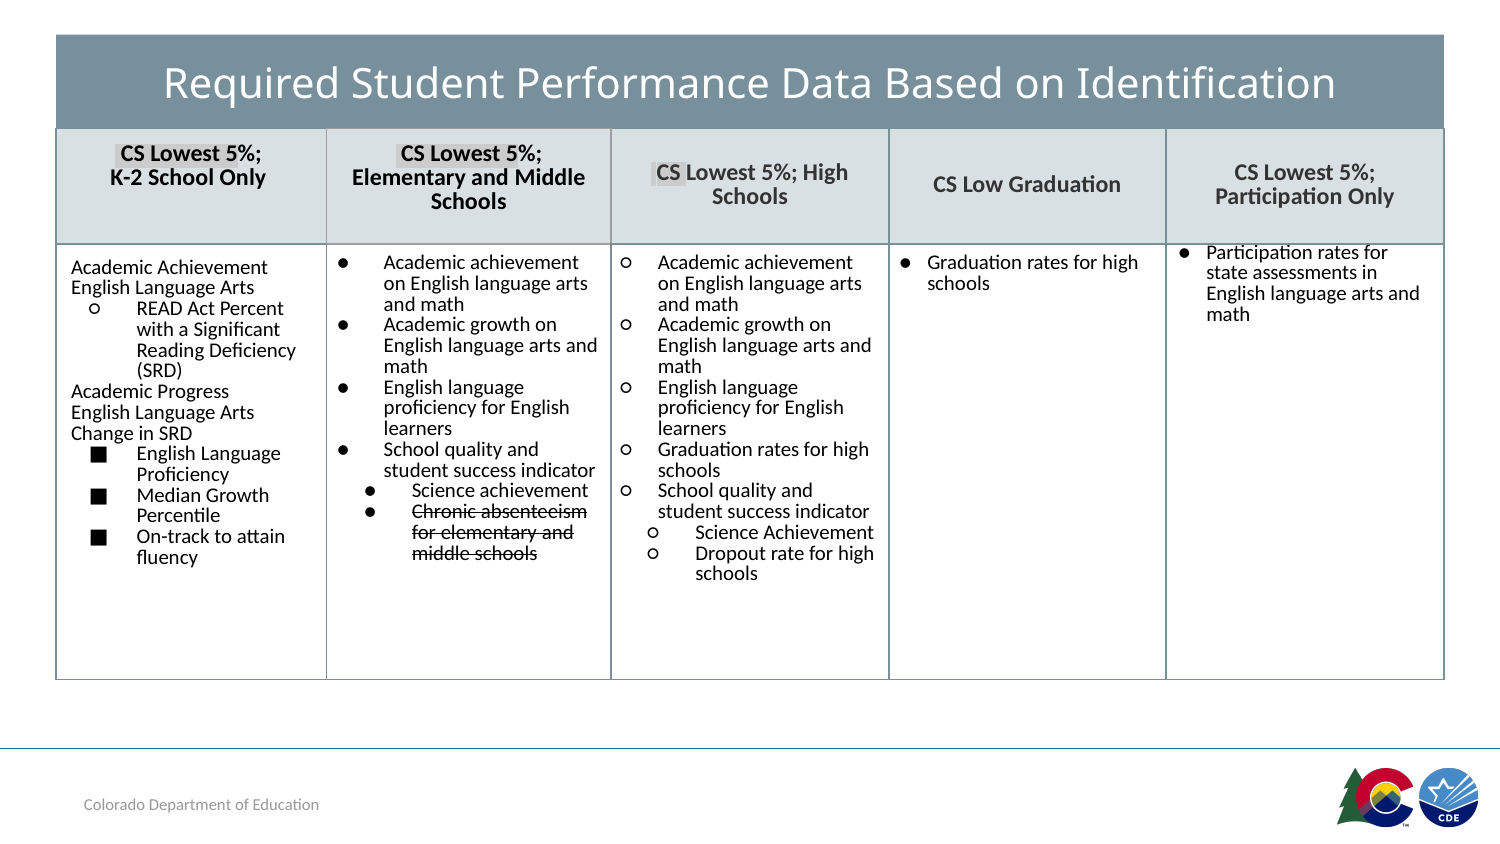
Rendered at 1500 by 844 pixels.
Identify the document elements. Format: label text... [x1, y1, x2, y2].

table_header CS Lowest 5%; Elementary and Middle Schools [327, 129, 610, 243]
table_header CS Lowest 5%; High Schools [612, 129, 888, 243]
table_cell Academic achievement on English language arts and math Academic growth on English language arts and math English language proficiency for English learners School quality and student success indicator Science achievement Chronic absenteeism for elementary and middle schools [327, 245, 610, 679]
table_cell Academic Achievement English Language Arts READ Act Percent with a Significant Reading Deficiency (SRD) Academic Progress English Language Arts Change in SRD English Language Proficiency Median Growth Percentile On-track to attain fluency [57, 245, 326, 679]
table_header CS Low Graduation [890, 129, 1165, 243]
title Required Student Performance Data Based on Identification [56, 34, 1444, 128]
table_cell Graduation rates for high schools [890, 245, 1165, 679]
table_cell Academic achievement on English language arts and math Academic growth on English language arts and math English language proficiency for English learners Graduation rates for high schools School quality and student success indicator Science Achievement Dropout rate for high schools [612, 245, 888, 679]
picture [1336, 767, 1479, 828]
table_cell Participation rates for state assessments in English language arts and math [1167, 245, 1443, 679]
table_header CS Lowest 5%; K-2 School Only [57, 129, 326, 243]
table_header CS Lowest 5%; Participation Only [1167, 129, 1443, 243]
